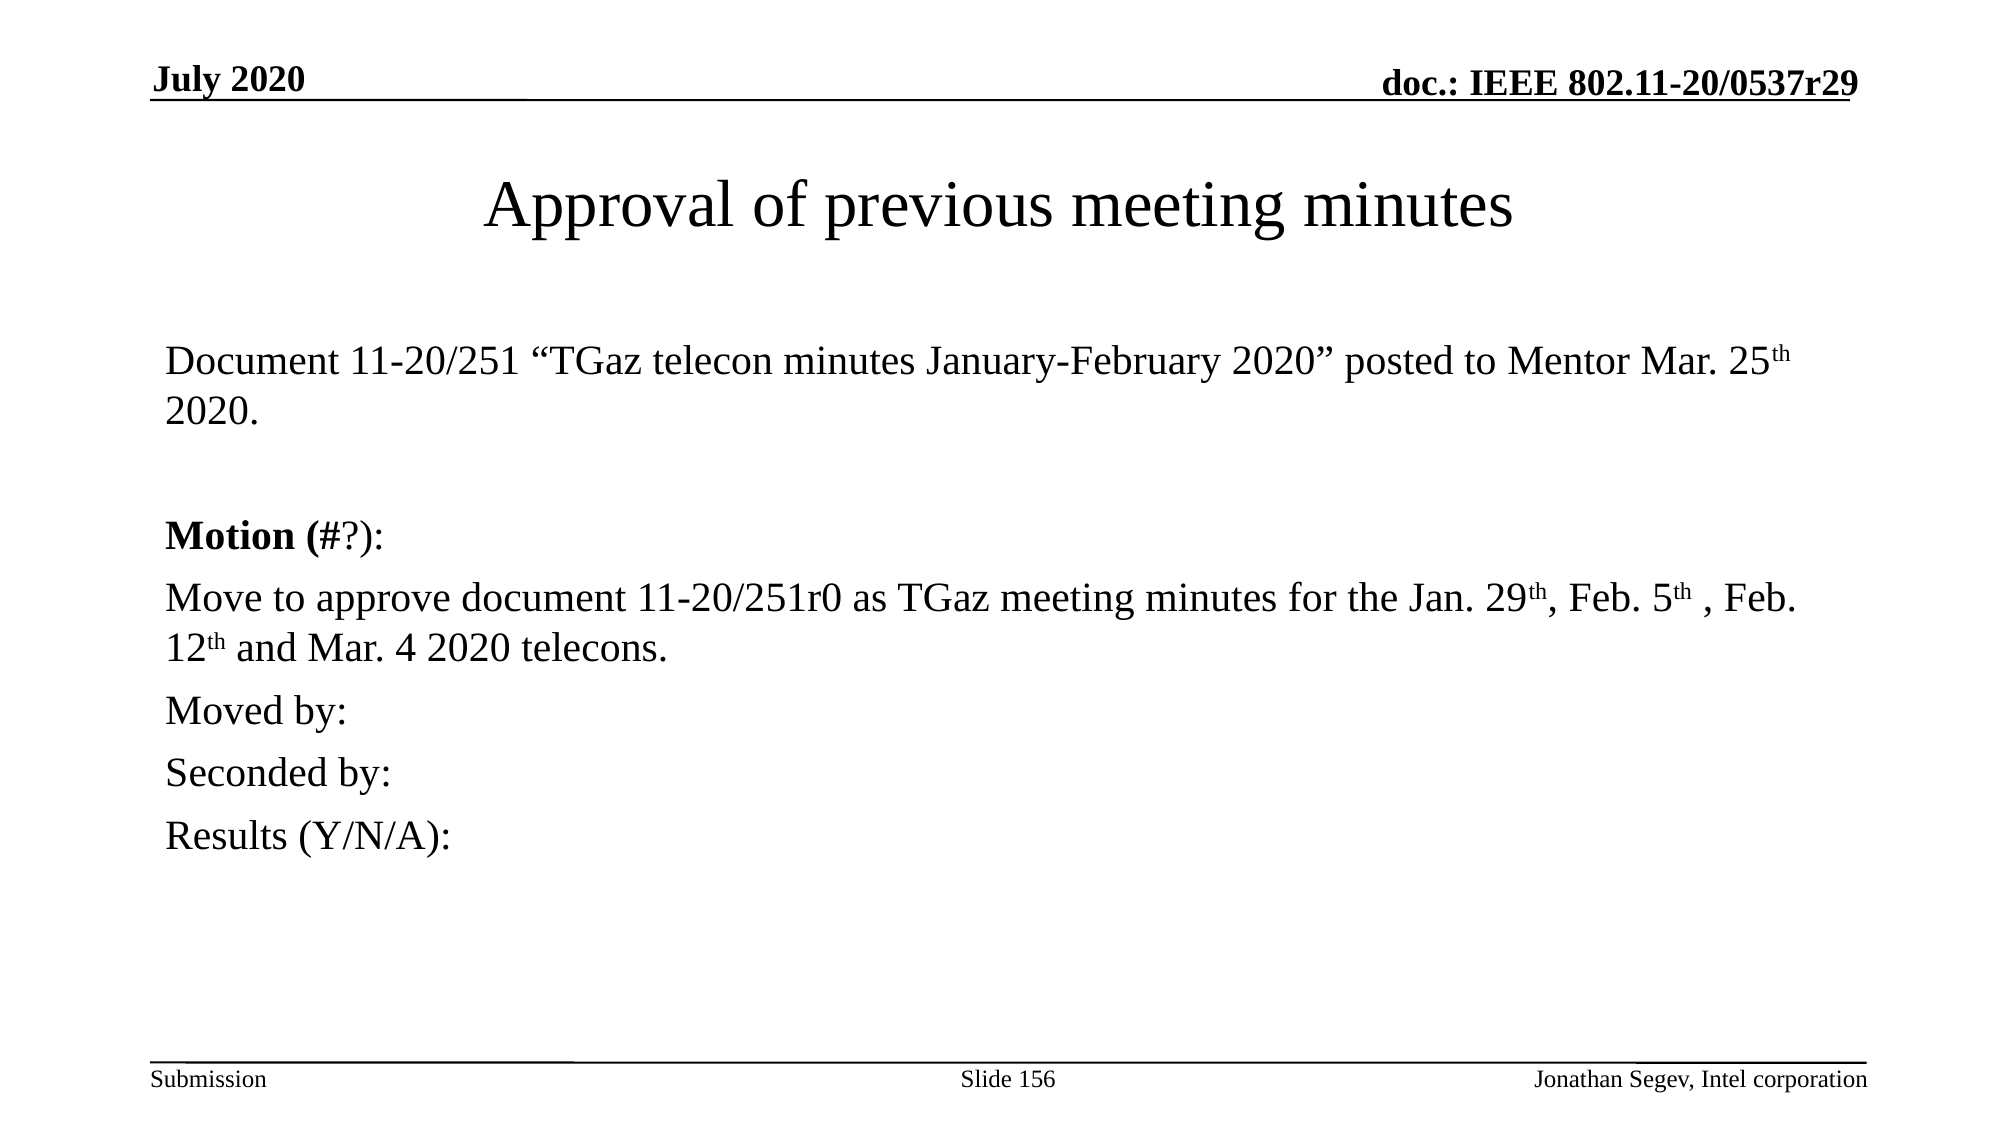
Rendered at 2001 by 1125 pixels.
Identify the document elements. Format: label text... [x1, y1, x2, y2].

list Document 11-20/251 “TGaz telecon minutes January-February 2020” posted to Mentor Mar. 25th 2020. Motion (#?): Move to approve document 11-20/251r0 as TGaz meeting minutes for the Jan. 29th, Feb. 5th , Feb. 12th and Mar. 4 2020 telecons. Moved by: Seconded by: Results (Y/N/A): [149, 324, 1850, 1000]
footer Jonathan Segev, Intel corporation [1171, 1061, 1869, 1093]
slide_number Slide 156 [950, 1061, 1067, 1123]
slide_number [152, 54, 563, 100]
title Approval of previous meeting minutes [149, 112, 1850, 288]
